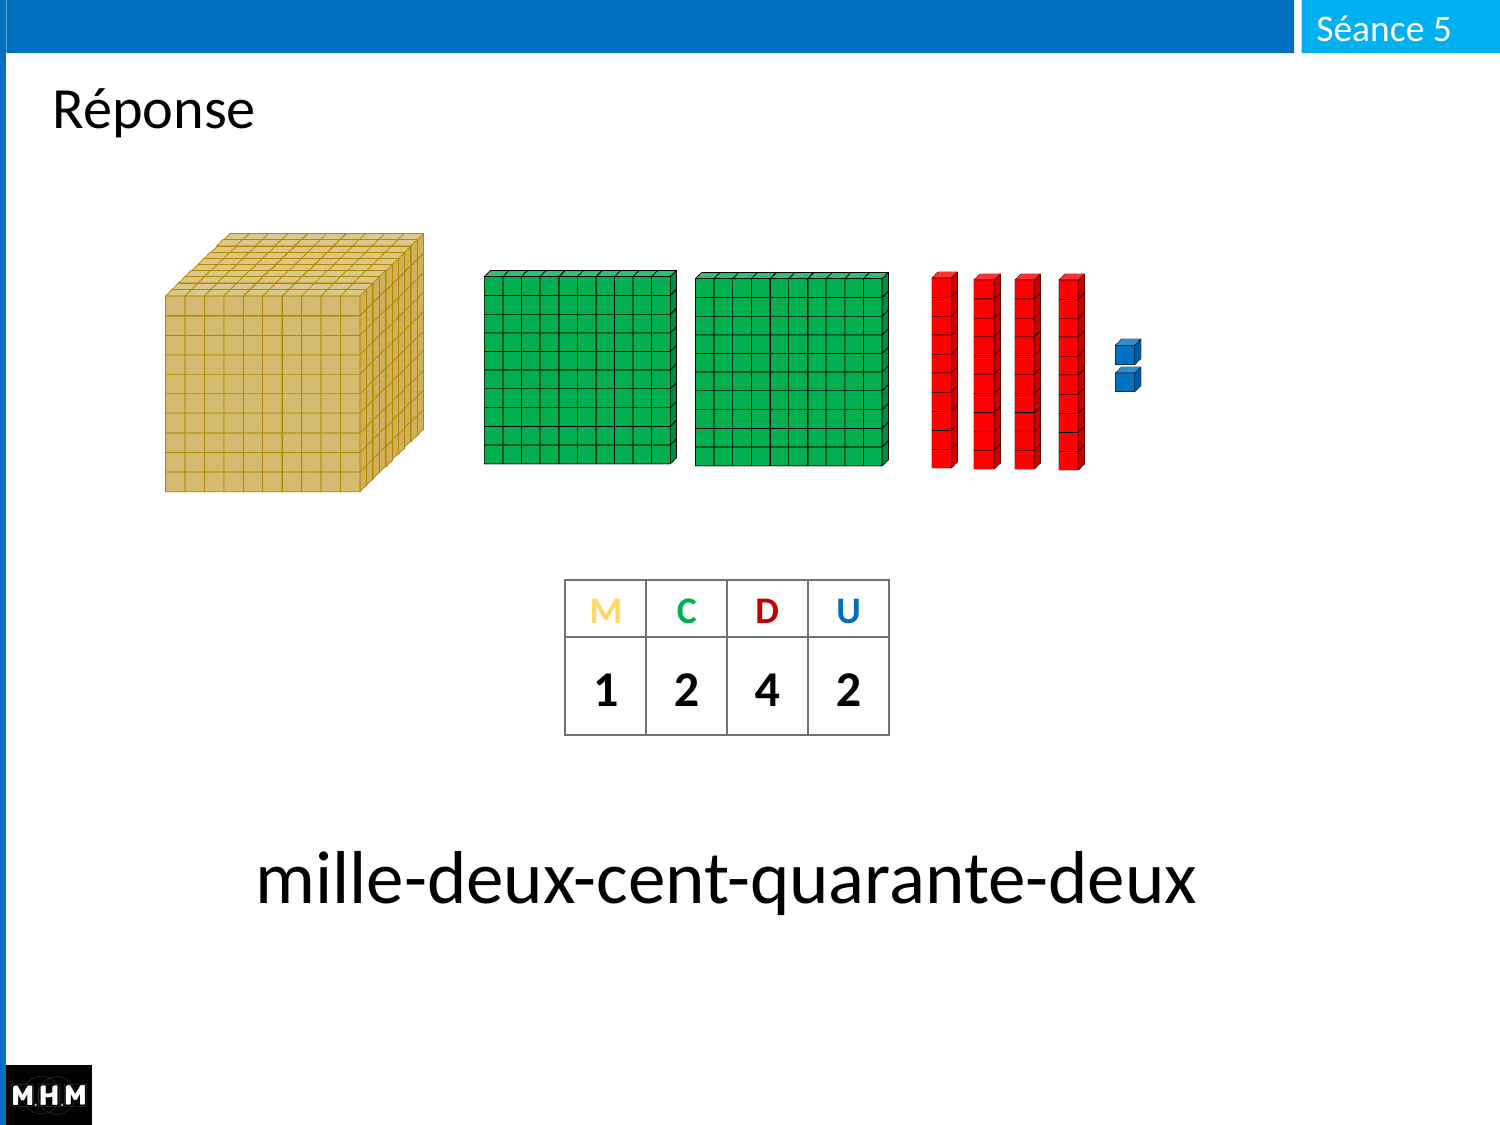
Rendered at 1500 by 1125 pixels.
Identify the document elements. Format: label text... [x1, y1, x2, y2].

picture [481, 268, 678, 466]
text_box mille-deux-cent-quarante-deux [34, 821, 1419, 927]
picture [1013, 272, 1043, 472]
picture [692, 270, 890, 468]
picture [6, 1065, 92, 1125]
picture [1113, 337, 1143, 393]
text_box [565, 580, 889, 736]
picture [972, 272, 1003, 472]
picture [1057, 272, 1087, 472]
picture [929, 270, 960, 470]
text_box Réponse [38, 62, 1348, 148]
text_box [162, 231, 425, 494]
